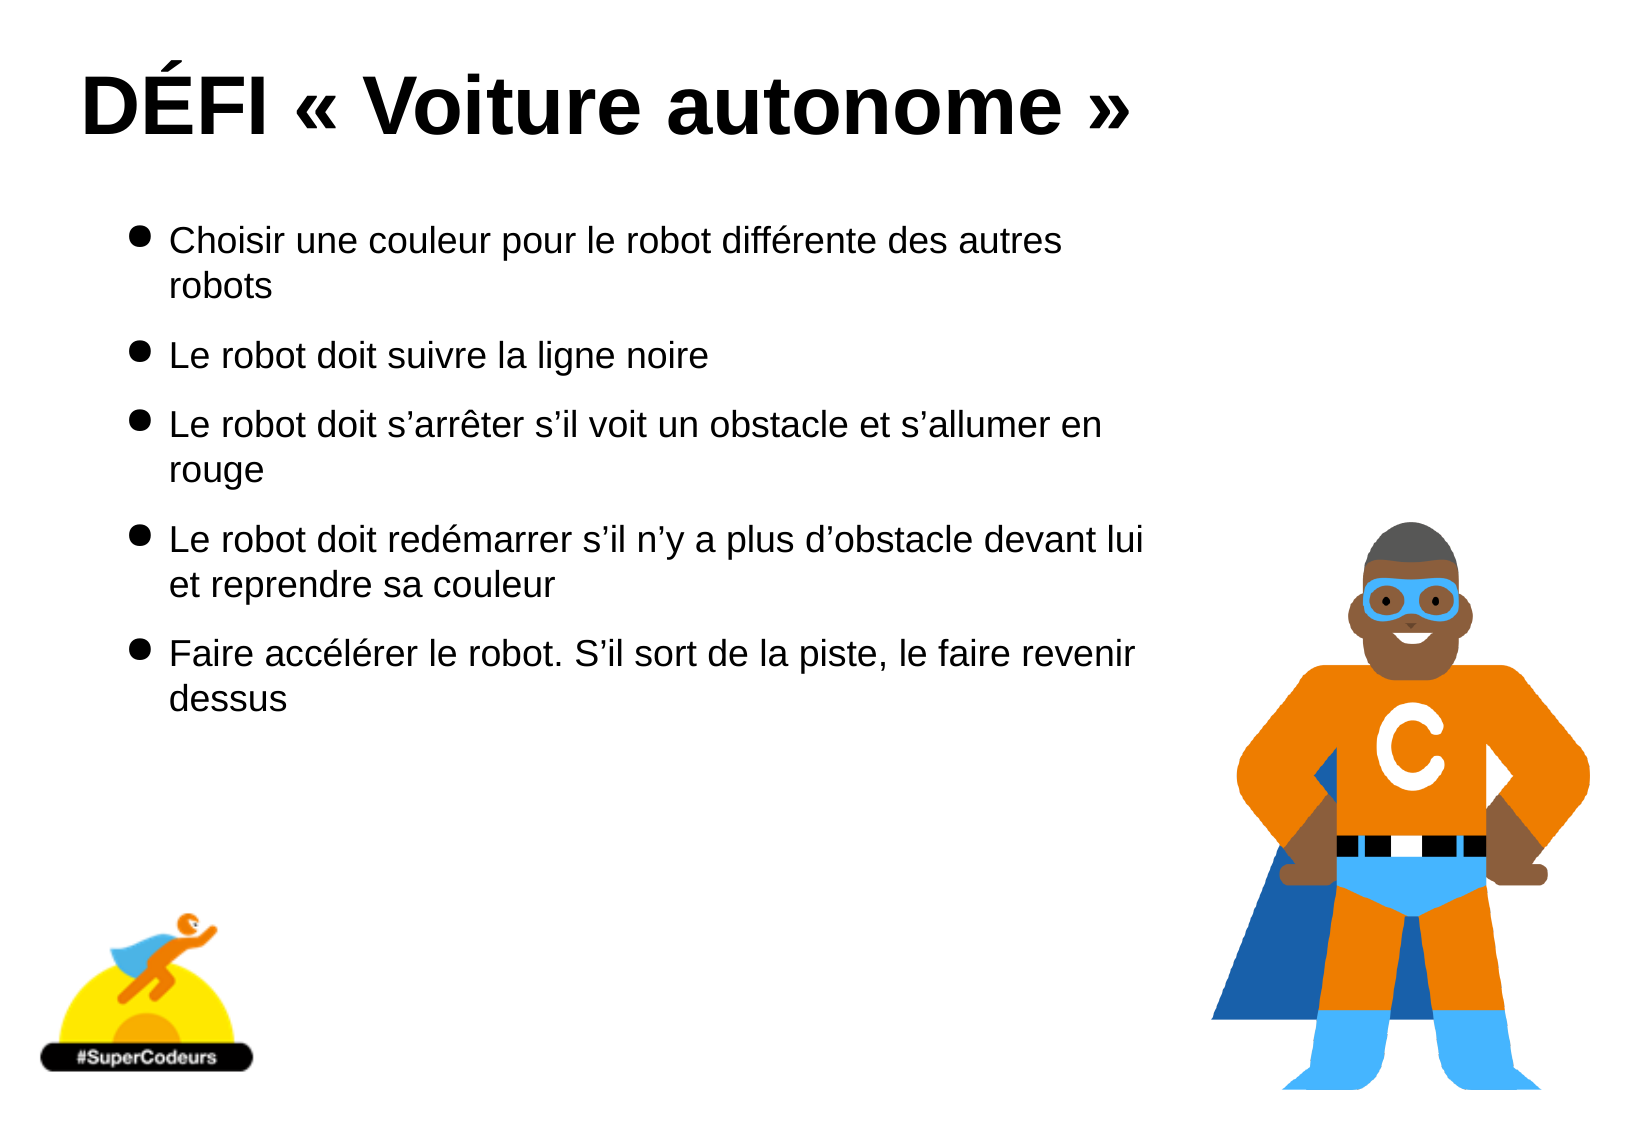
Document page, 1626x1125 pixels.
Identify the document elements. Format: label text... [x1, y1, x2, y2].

picture [1211, 522, 1590, 1090]
picture [22, 895, 276, 1087]
text_box Choisir une couleur pour le robot différente des autres robots Le robot doit suivre la ligne noire Le robot doit s’arrêter s’il voit un obstacle et s’allumer en rouge Le robot doit redémarrer s’il n’y a plus d’obstacle devant lui et reprendre sa couleur Faire accélérer le robot. S’il sort de la piste, le faire revenir dessus [63, 198, 1177, 862]
text_box DÉFI « Voiture autonome » [63, 33, 1518, 195]
